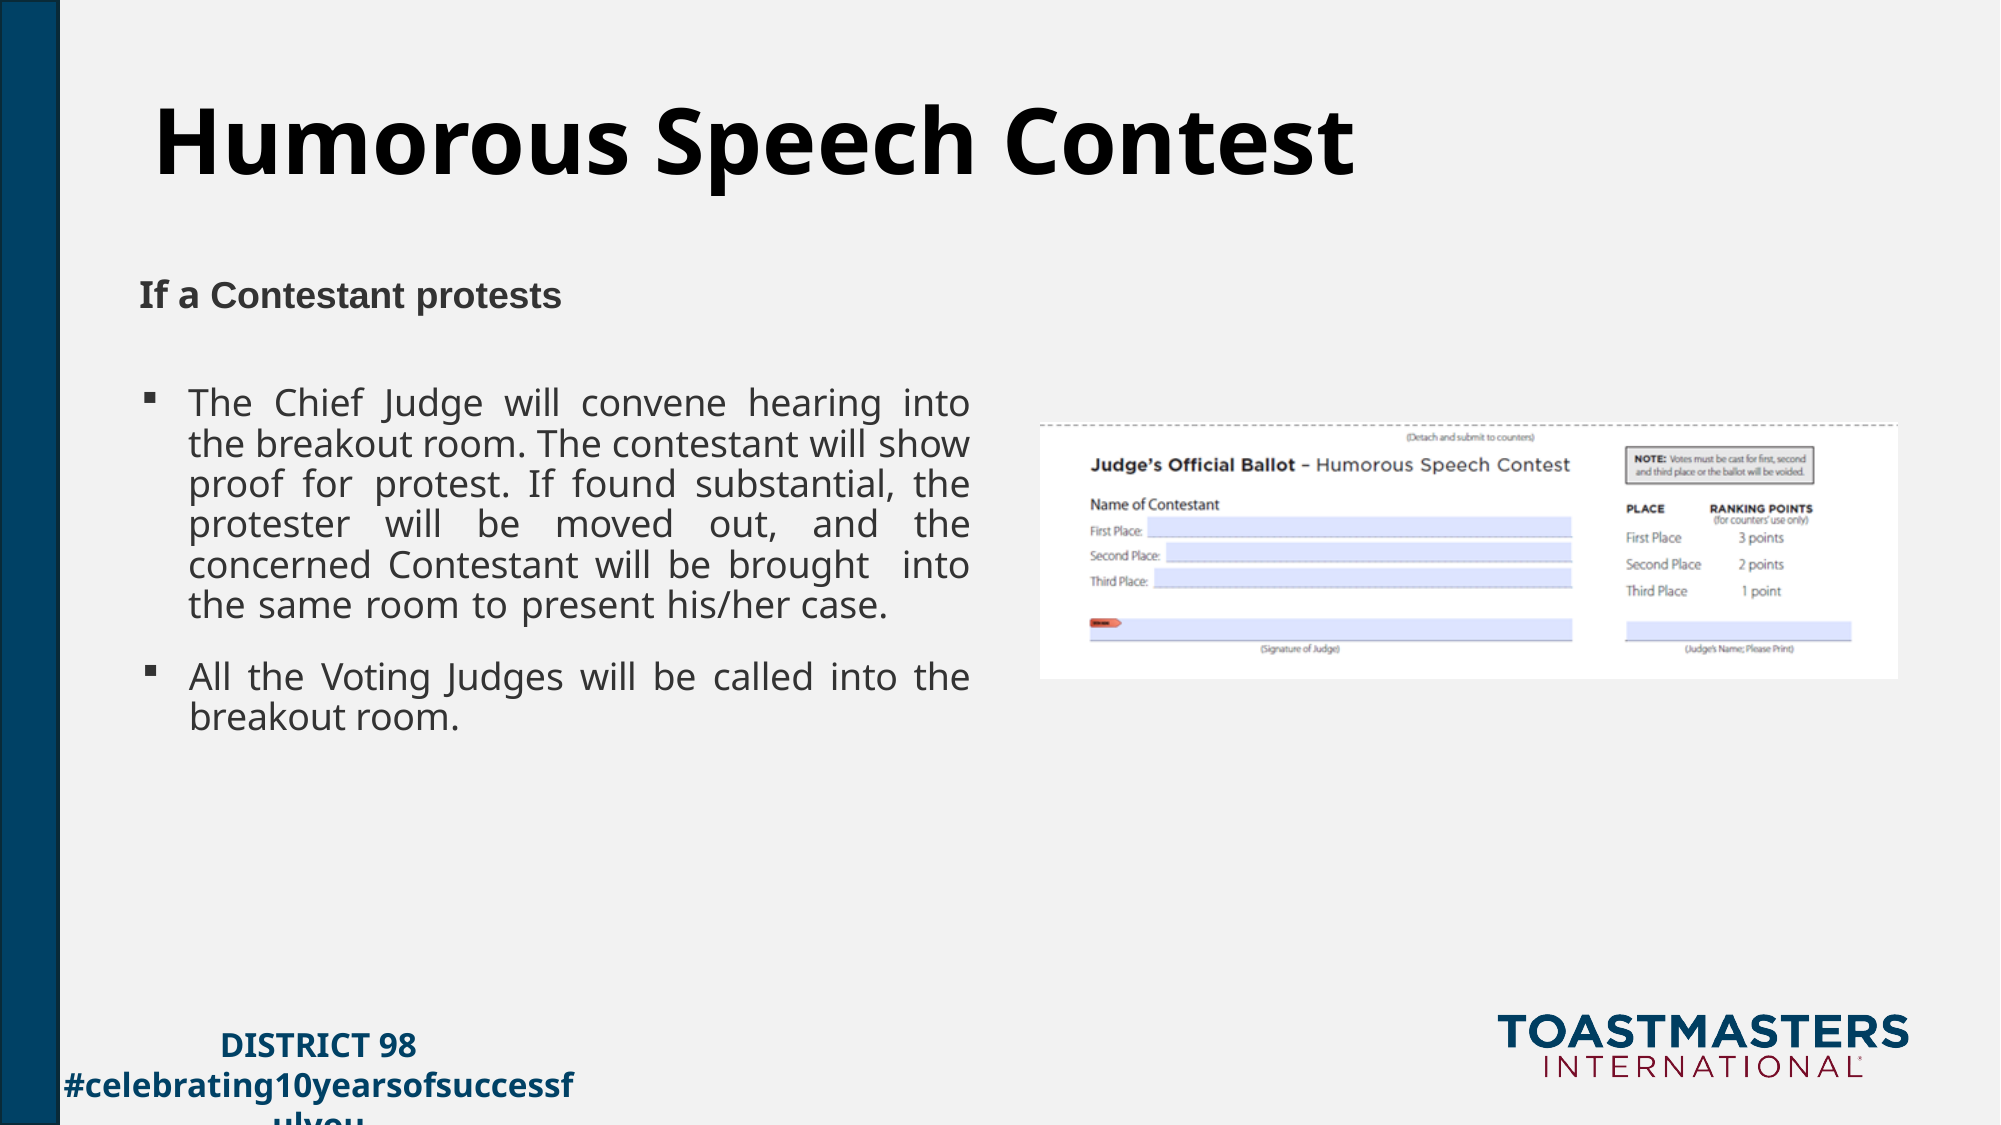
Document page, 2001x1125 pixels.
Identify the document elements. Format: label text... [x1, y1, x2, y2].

text_box DISTRICT 98 #celebrating10yearsofsuccessfulyou [39, 1017, 598, 1125]
picture [1039, 421, 2000, 1125]
list If a Contestant protests The Chief Judge will convene hearing into the breakout room. The contestant will show proof for protest. If found substantial, the protester will be moved out, and the concerned Contestant will be brought into the same room to present his/her case. All the Voting Judges will be called into the breakout room. [124, 268, 987, 958]
title Humorous Speech Contest [137, 59, 1944, 229]
text_box [0, 0, 60, 1125]
